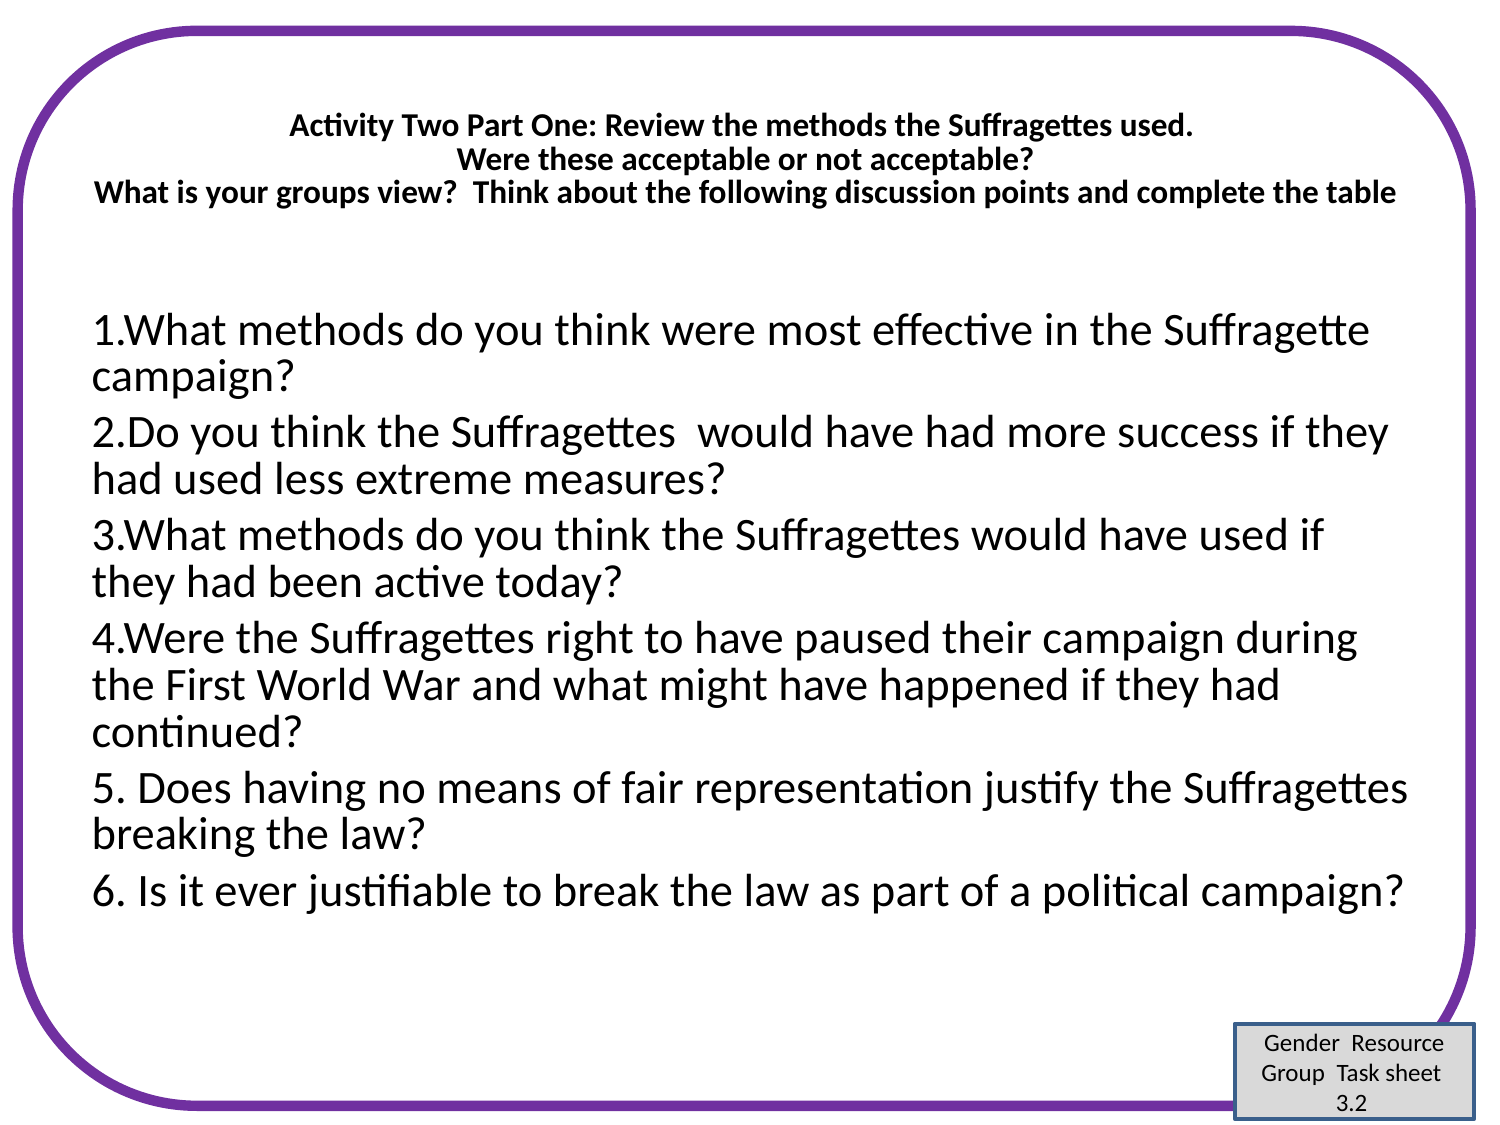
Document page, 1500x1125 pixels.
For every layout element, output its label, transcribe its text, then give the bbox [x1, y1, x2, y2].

text_box [15, 75, 1473, 1108]
text_box [121, 28, 1367, 45]
list 1.What methods do you think were most effective in the Suffragette campaign? 2.Do you think the Suffragettes would have had more success if they had used less extreme measures? 3.What methods do you think the Suffragettes would have used if they had been active today? 4.Were the Suffragettes right to have paused their campaign during the First World War and what might have happened if they had continued? 5. Does having no means of fair representation justify the Suffragettes breaking the law? 6. Is it ever justifiable to break the law as part of a political campaign? [76, 302, 1427, 975]
text_box Gender Resource Group Task sheet 3.2 [1233, 1022, 1476, 1121]
title Activity Two Part One: Review the methods the Suffragettes used. Were these acceptable or not acceptable? What is your groups view? Think about the following discussion points and complete the table [75, 45, 1425, 291]
